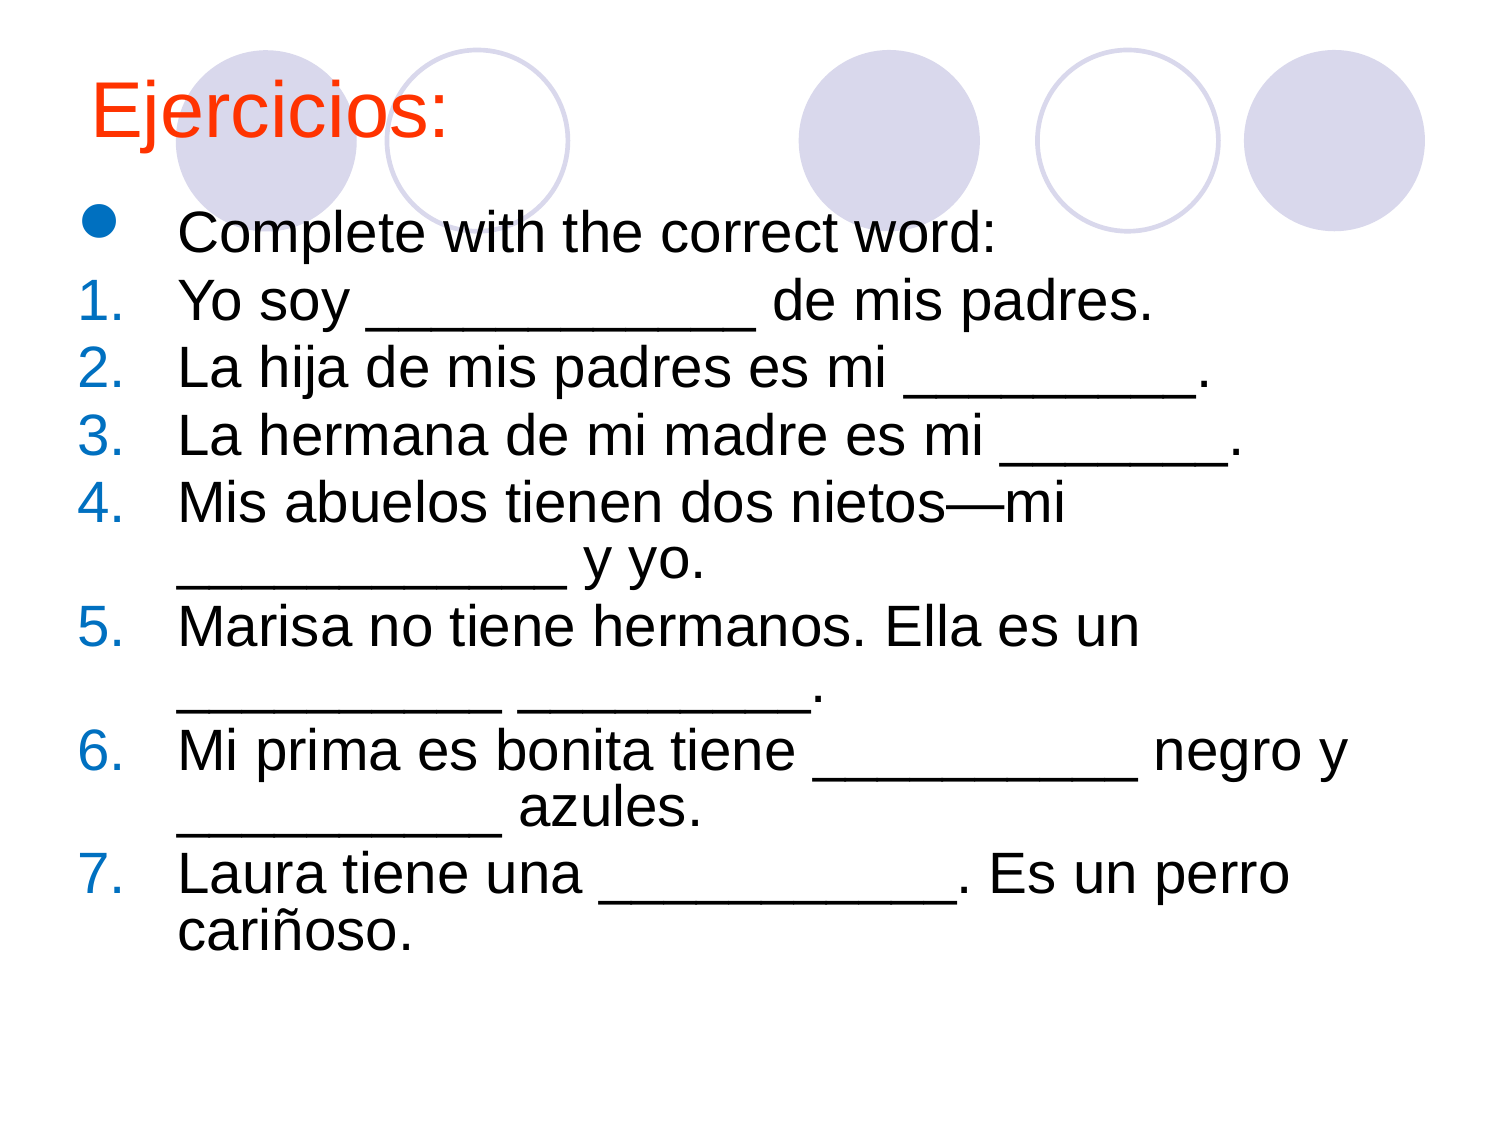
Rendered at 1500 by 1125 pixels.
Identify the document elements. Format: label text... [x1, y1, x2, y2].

title Ejercicios: [75, 12, 1425, 200]
list Complete with the correct word: Yo soy ____________ de mis padres. La hija de mis padres es mi _________. La hermana de mi madre es mi _______. Mis abuelos tienen dos nietos—mi ____________ y yo. Marisa no tiene hermanos. Ella es un __________ _________. Mi prima es bonita tiene __________ negro y __________ azules. Laura tiene una ___________. Es un perro cariñoso. [62, 200, 1413, 1050]
